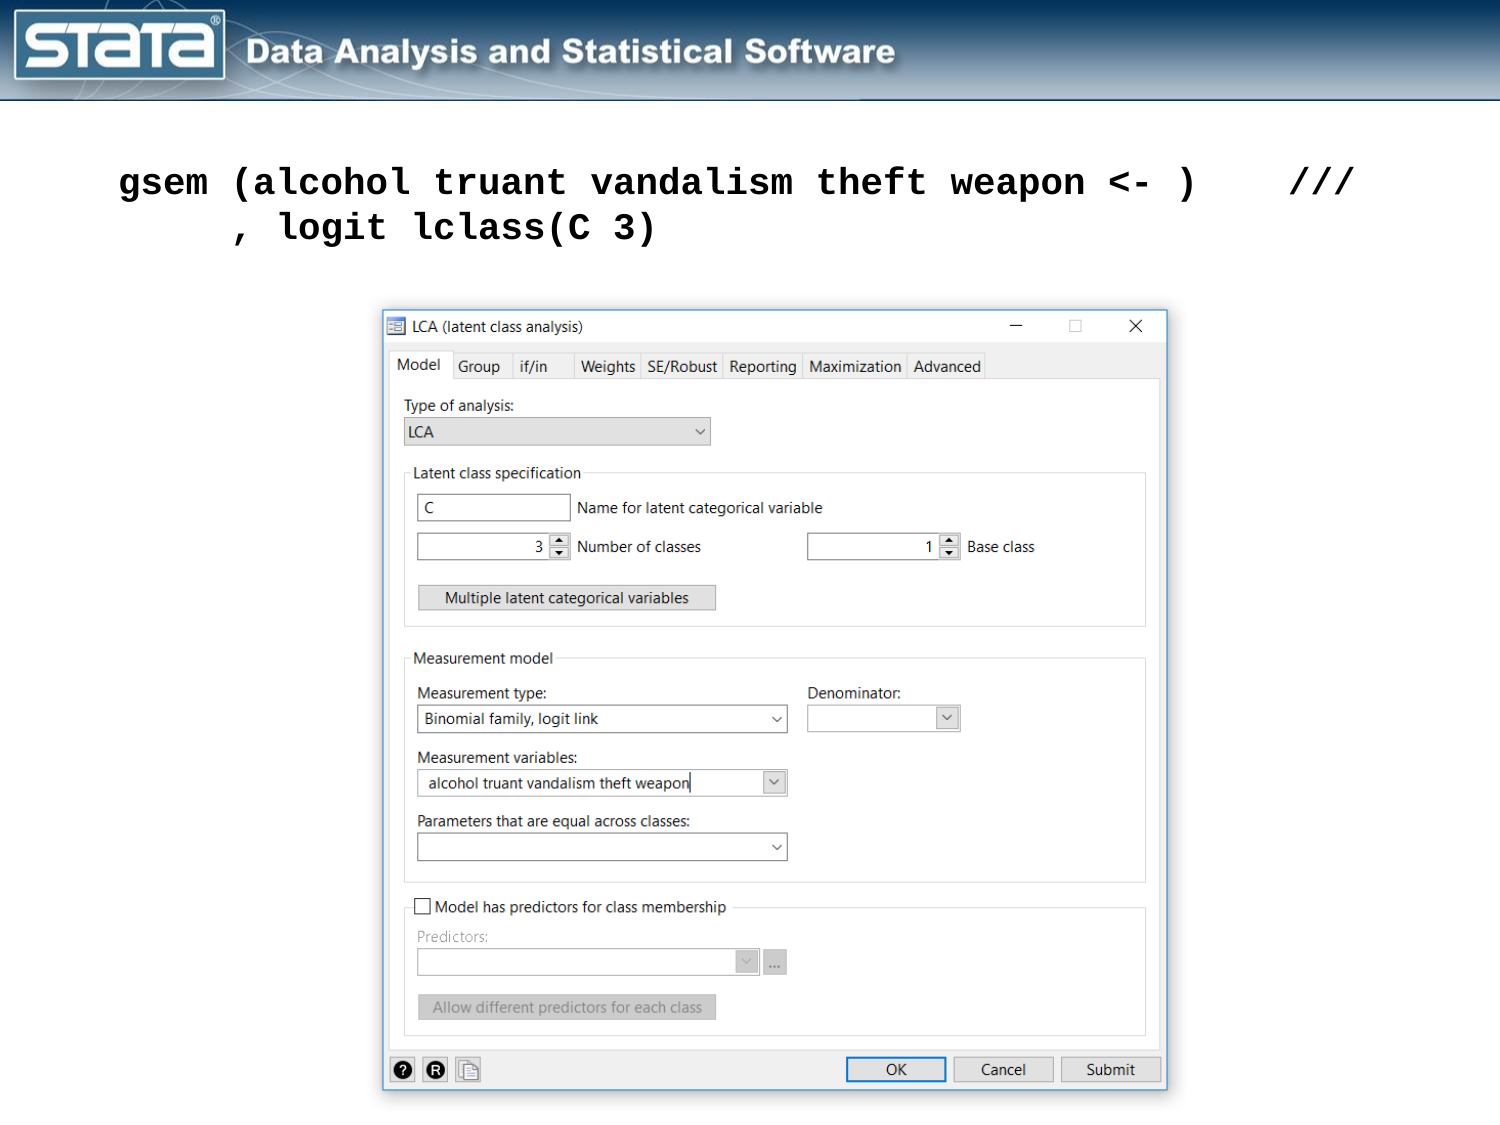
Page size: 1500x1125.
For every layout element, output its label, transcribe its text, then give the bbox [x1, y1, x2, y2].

picture [362, 287, 1188, 1114]
picture [0, 0, 1500, 101]
text_box gsem (alcohol truant vandalism theft weapon <- ) /// , logit lclass(C 3) [103, 149, 1371, 255]
